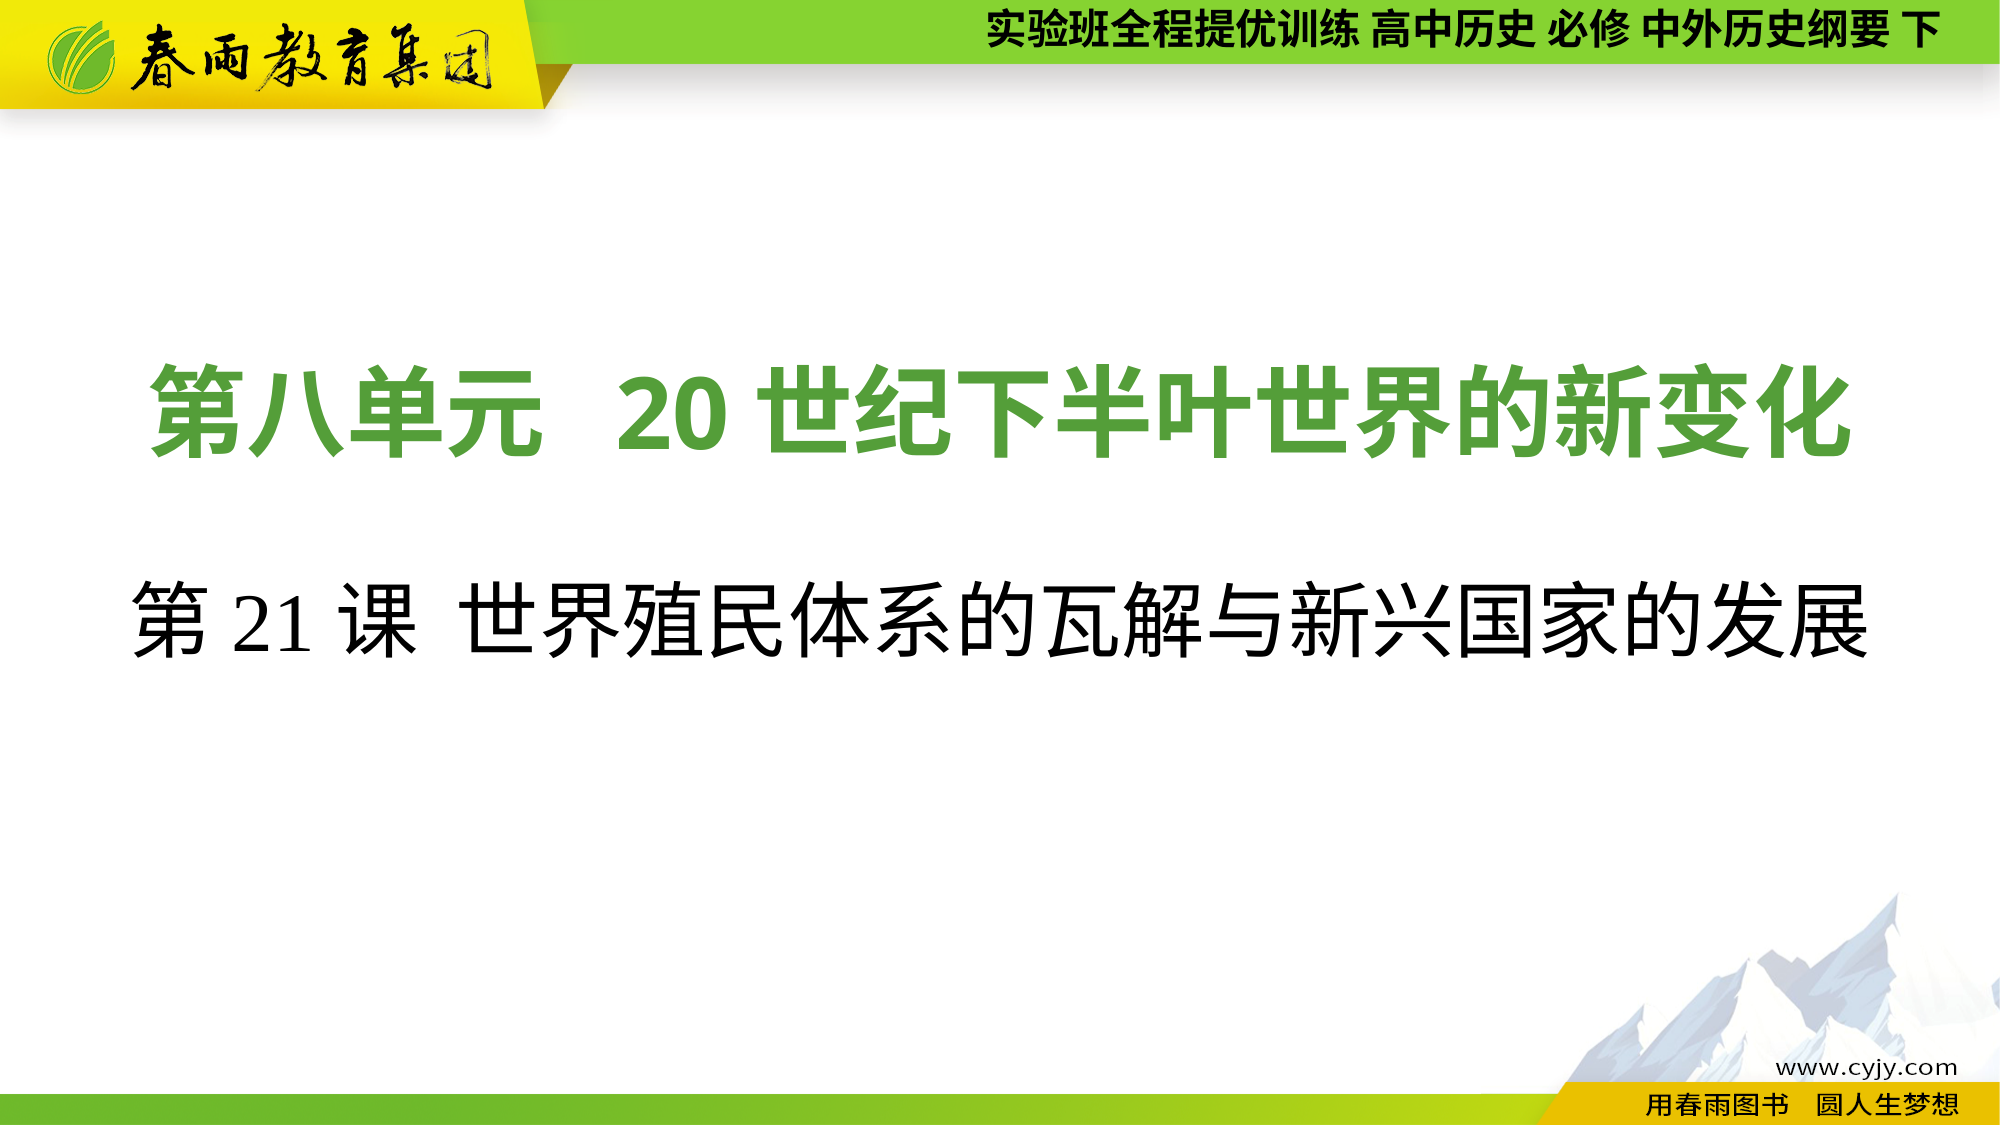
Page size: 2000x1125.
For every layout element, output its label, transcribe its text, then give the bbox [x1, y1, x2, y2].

picture [0, 0, 2000, 1125]
text_box 第八单元 20世纪下半叶世界的新变化 [54, 282, 1946, 477]
text_box 第21课 世界殖民体系的瓦解与新兴国家的发展 [54, 511, 1946, 676]
